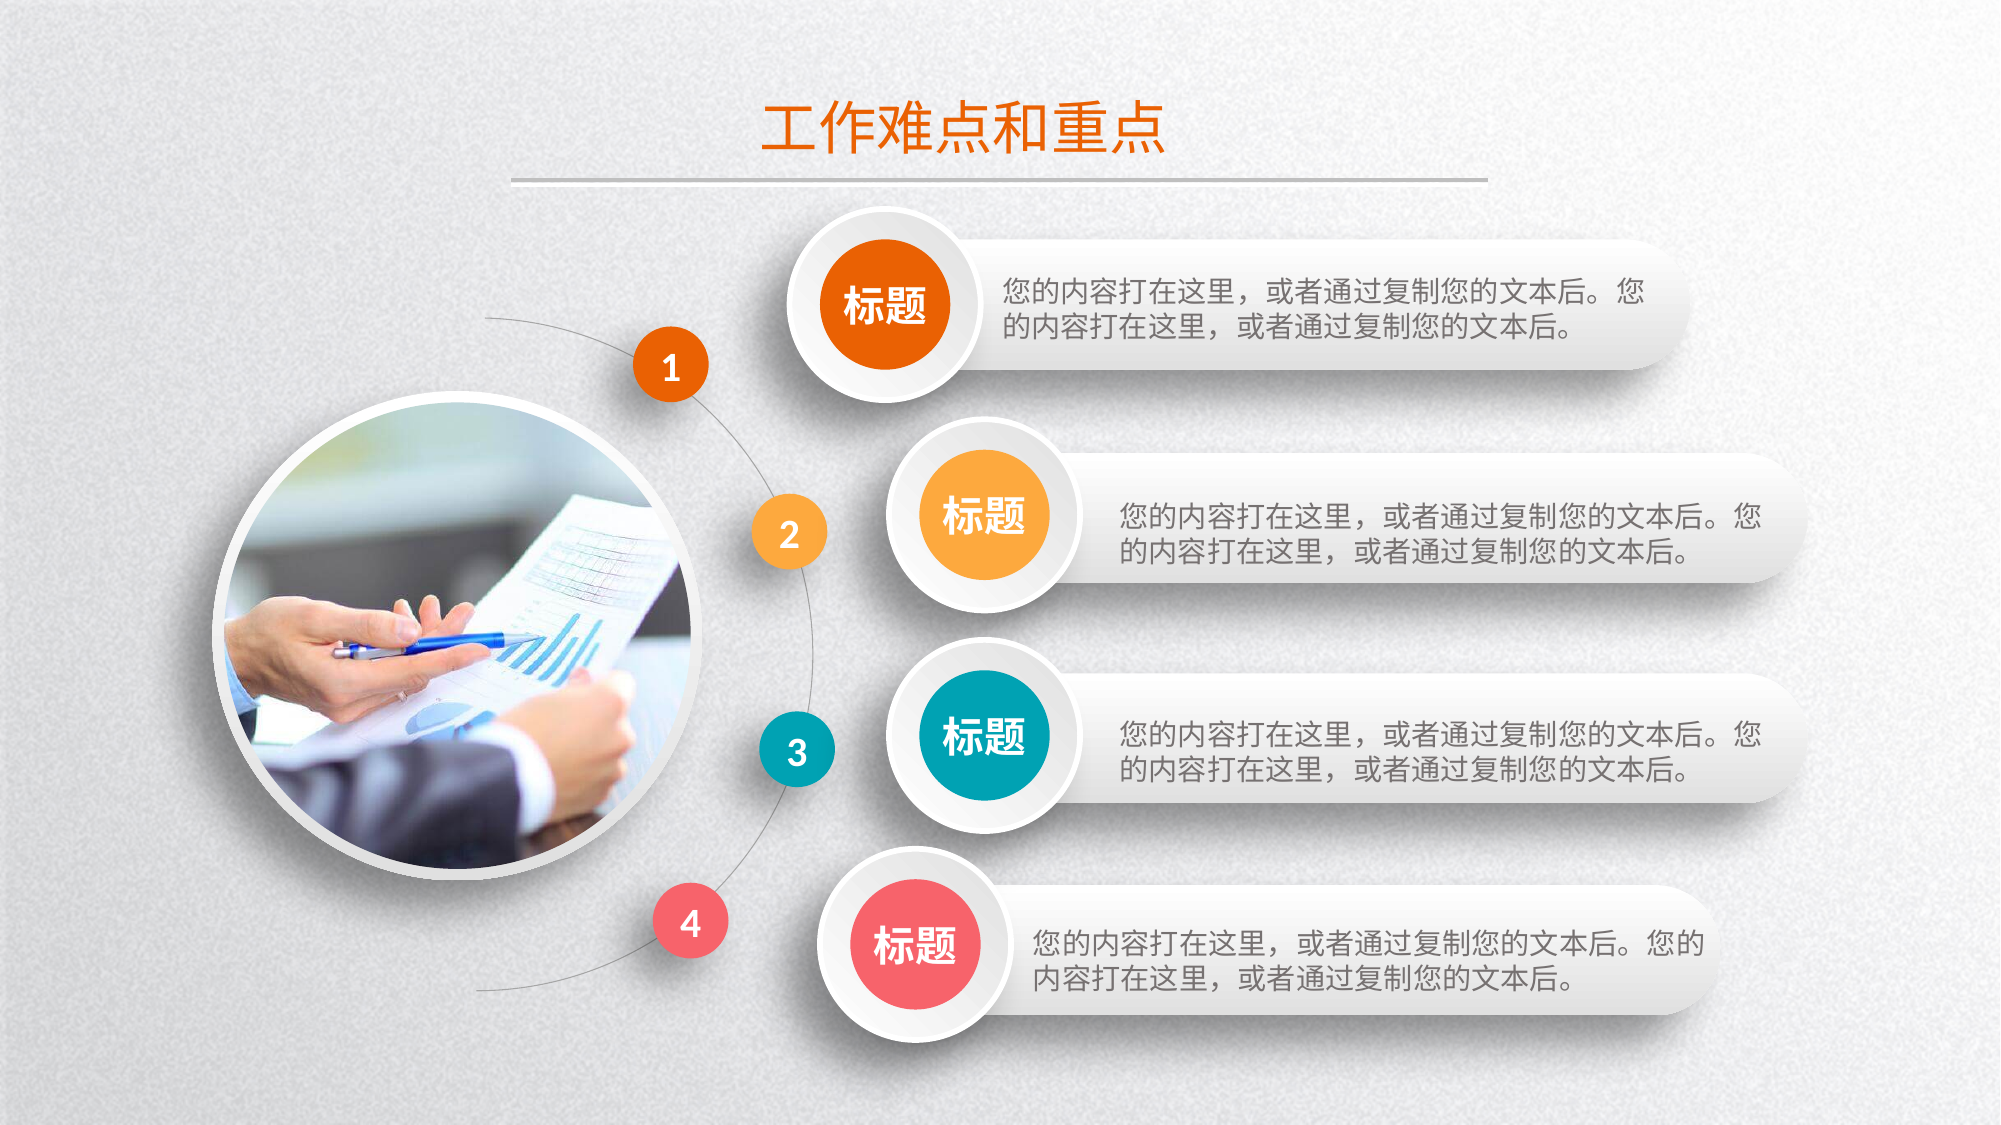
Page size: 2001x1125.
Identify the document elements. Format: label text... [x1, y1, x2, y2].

text_box [476, 881, 646, 992]
text_box 您的内容打在这里，或者通过复制您的文本后。您的内容打在这里，或者通过复制您的文本后。 [1104, 709, 1788, 794]
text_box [789, 208, 981, 401]
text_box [819, 848, 1012, 1040]
text_box [981, 238, 1692, 371]
text_box 您的内容打在这里，或者通过复制您的文本后。您的内容打在这里，或者通过复制您的文本后。 [1018, 918, 1733, 1003]
text_box [1081, 672, 1809, 805]
text_box 4 [651, 881, 730, 960]
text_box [888, 419, 1081, 611]
text_box 工作难点和重点 [745, 84, 1183, 169]
text_box [1012, 884, 1714, 1017]
text_box [1081, 452, 1809, 585]
text_box 您的内容打在这里，或者通过复制您的文本后。您的内容打在这里，或者通过复制您的文本后。 [1104, 490, 1788, 611]
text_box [888, 639, 1081, 831]
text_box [511, 179, 1489, 186]
picture [0, 0, 2001, 1125]
text_box 您的内容打在这里，或者通过复制您的文本后。您的内容打在这里，或者通过复制您的文本后。 [987, 266, 1673, 351]
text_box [212, 390, 703, 881]
text_box 1 [631, 325, 710, 390]
text_box 3 [758, 710, 833, 789]
text_box [696, 563, 814, 891]
text_box [482, 317, 602, 390]
text_box [703, 410, 771, 542]
text_box 2 [750, 492, 829, 571]
